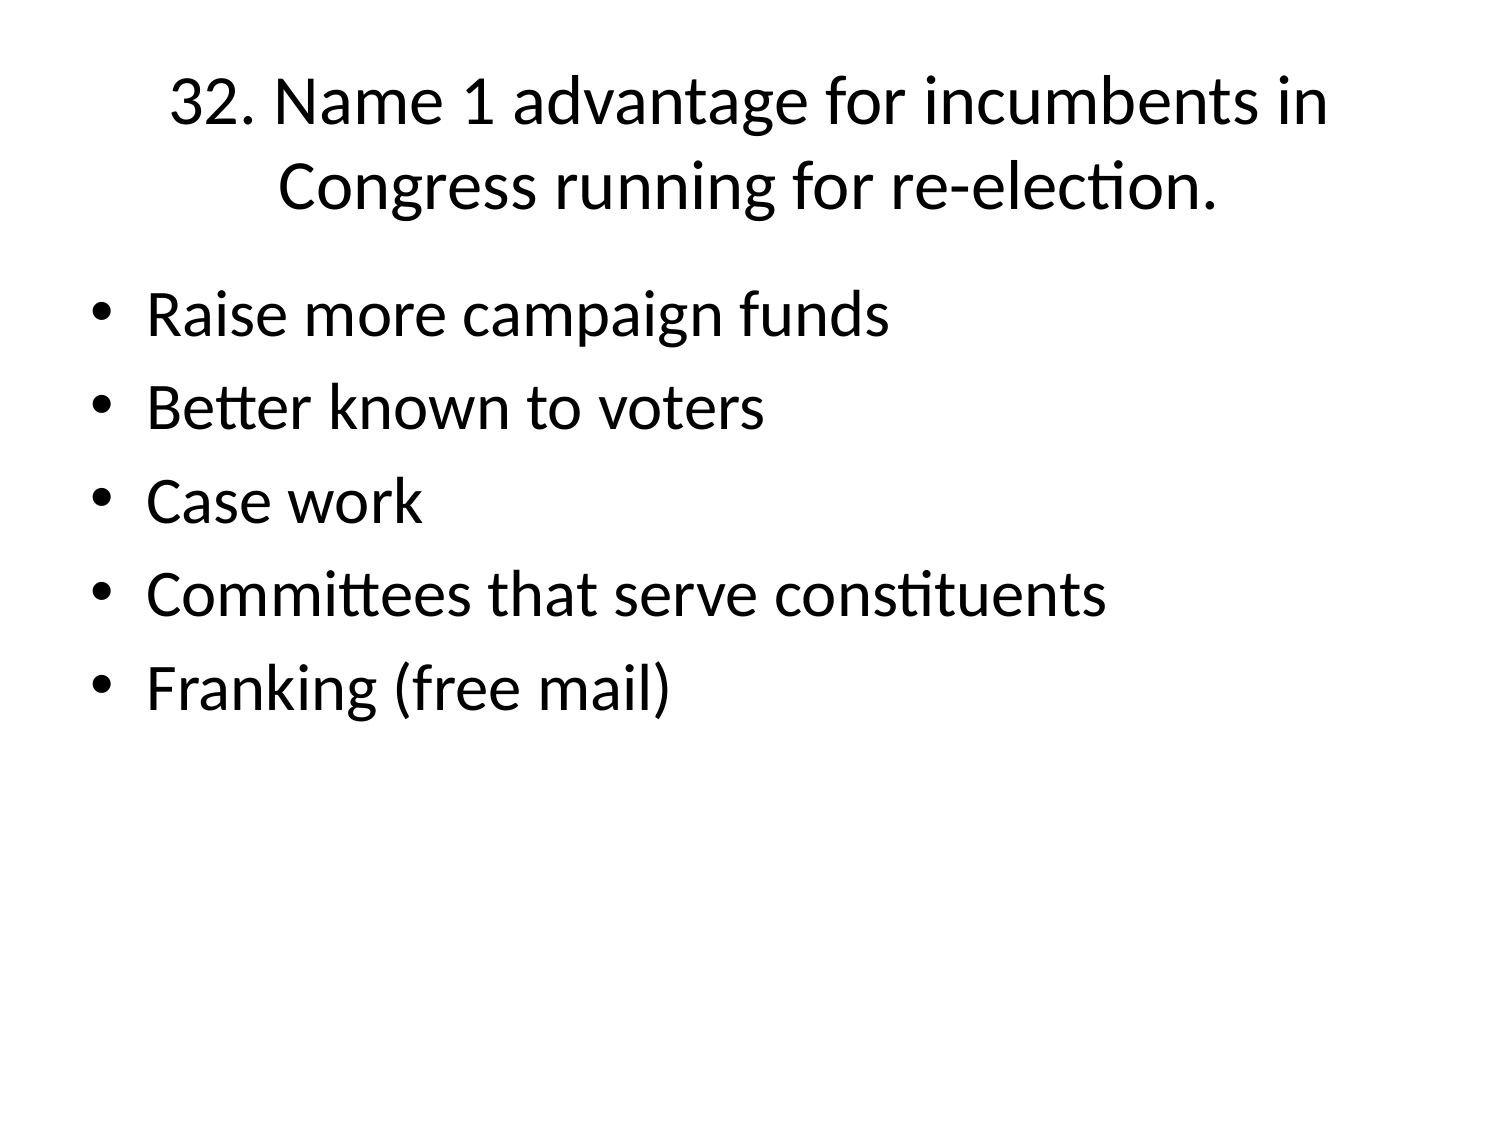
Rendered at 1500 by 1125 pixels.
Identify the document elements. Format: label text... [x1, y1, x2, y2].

title 32. Name 1 advantage for incumbents in Congress running for re-election. [75, 45, 1425, 233]
list Raise more campaign funds Better known to voters Case work Committees that serve constituents Franking (free mail) [75, 262, 1425, 1005]
